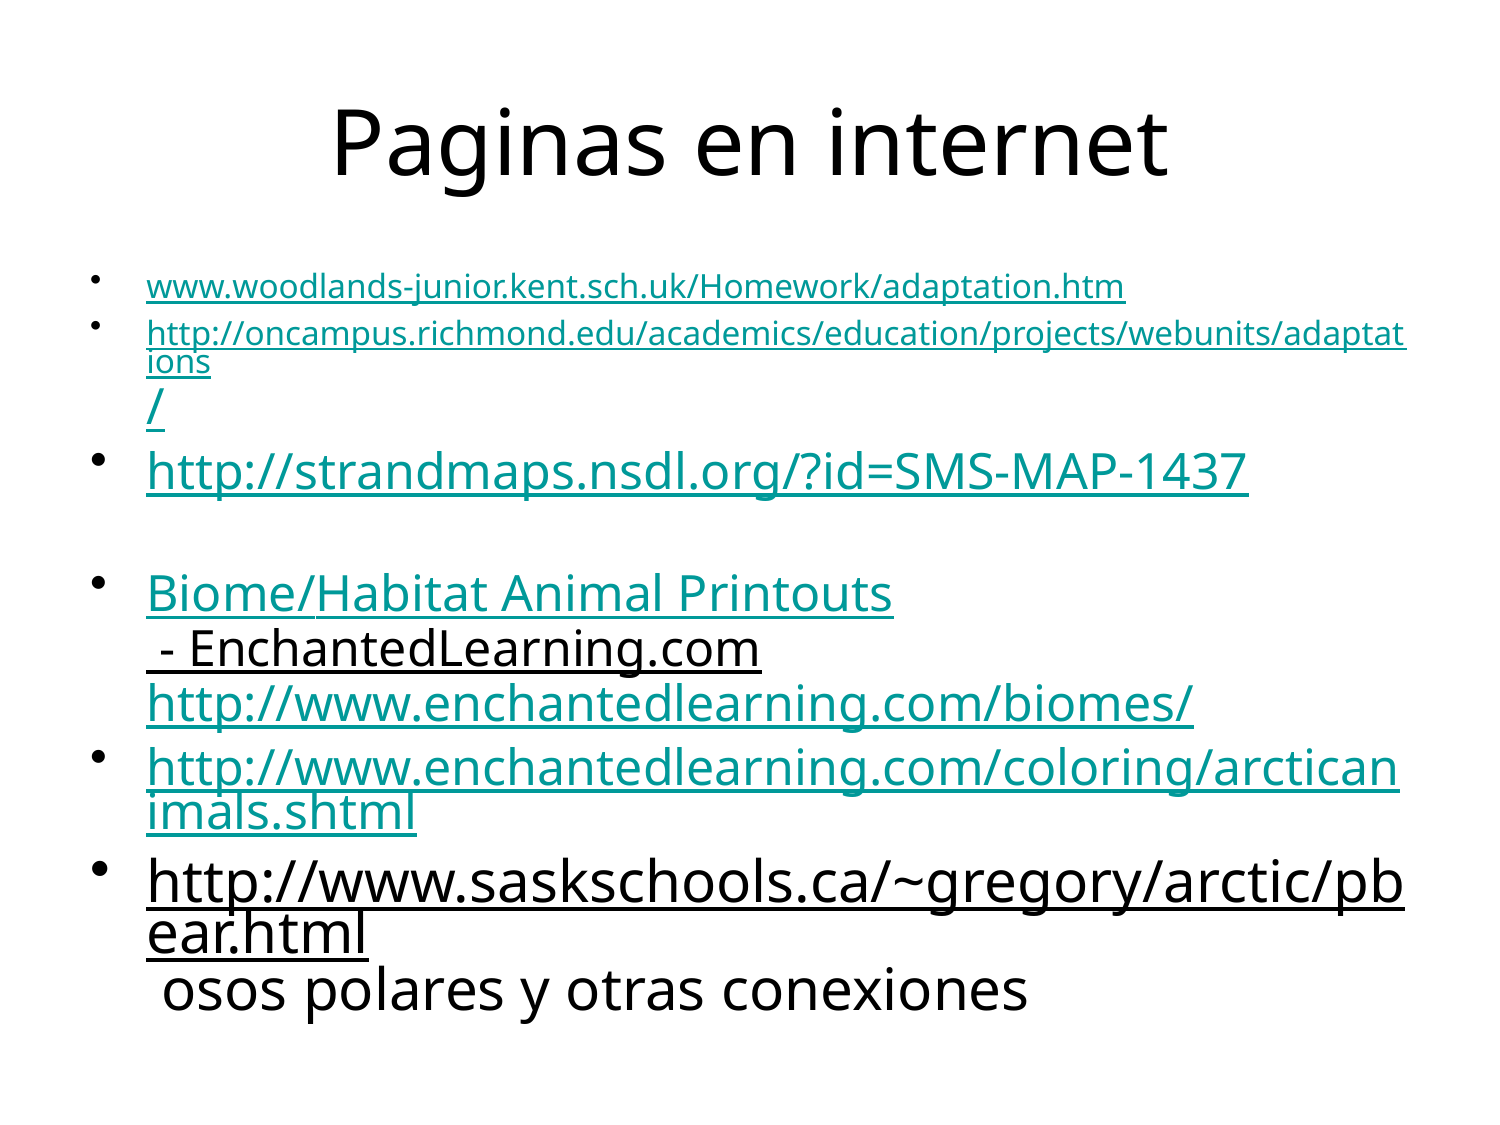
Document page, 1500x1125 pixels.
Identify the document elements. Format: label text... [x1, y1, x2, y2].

title Paginas en internet [74, 44, 1426, 233]
list www.woodlands-junior.kent.sch.uk/Homework/adaptation.htm http://oncampus.richmond.edu/academics/education/projects/webunits/adaptations/ http://strandmaps.nsdl.org/?id=SMS-MAP-1437 Biome/Habitat Animal Printouts - EnchantedLearning.com http://www.enchantedlearning.com/biomes/ http://www.enchantedlearning.com/coloring/arcticanimals.shtml http://www.saskschools.ca/~gregory/arctic/pbear.html osos polares y otras conexiones [74, 262, 1426, 1006]
